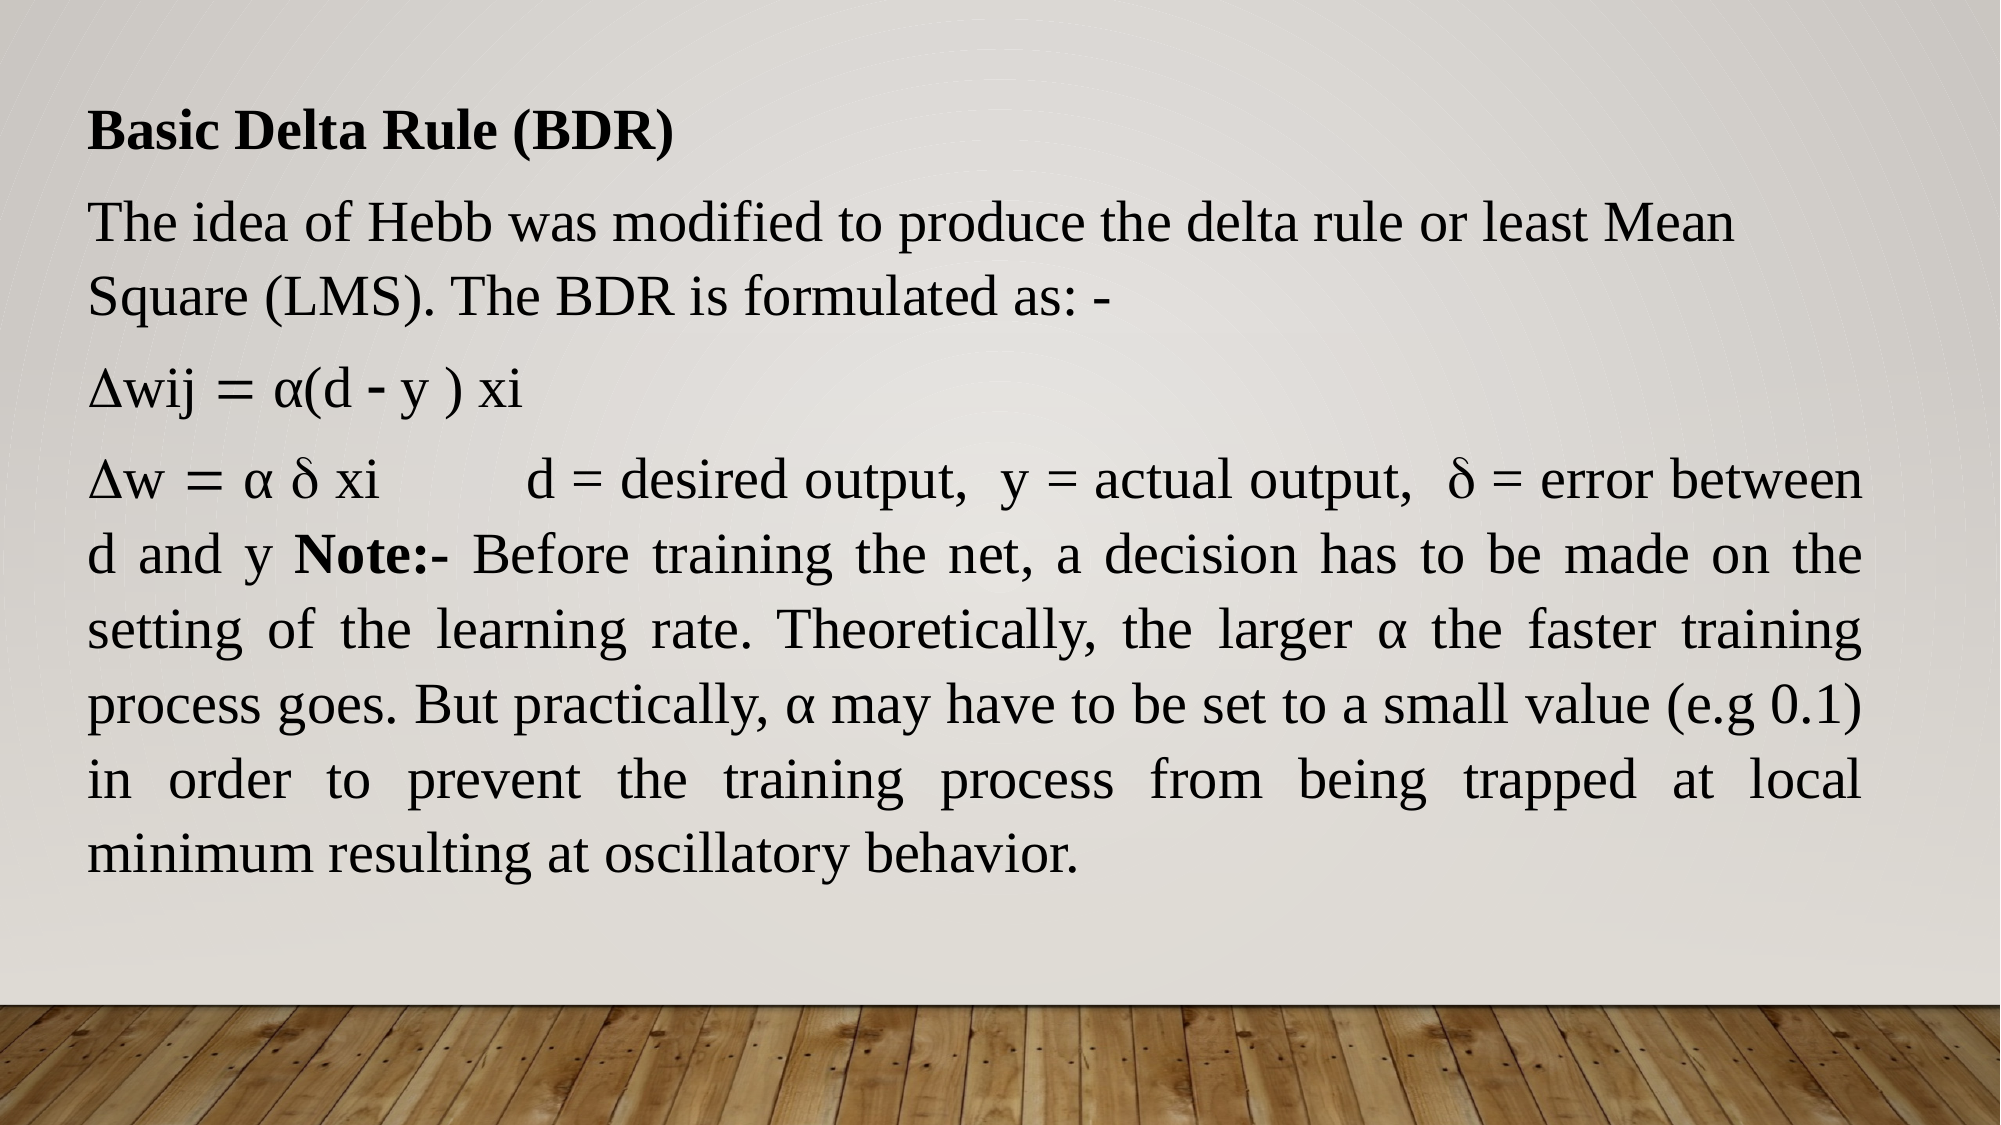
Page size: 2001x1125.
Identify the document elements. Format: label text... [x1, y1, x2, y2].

picture [0, 1005, 2000, 1125]
text_box Basic Delta Rule (BDR) The idea of Hebb was modified to produce the delta rule or least Mean Square (LMS). The BDR is formulated as: - wij  α(d  y ) xi w  α  xi d = desired output, y = actual output,  = error between d and y Note:- Before training the net, a decision has to be made on the setting of the learning rate. Theoretically, the larger α the faster training process goes. But practically, α may have to be set to a small value (e.g 0.1) in order to prevent the training process from being trapped at local minimum resulting at oscillatory behavior. [72, 79, 1880, 892]
